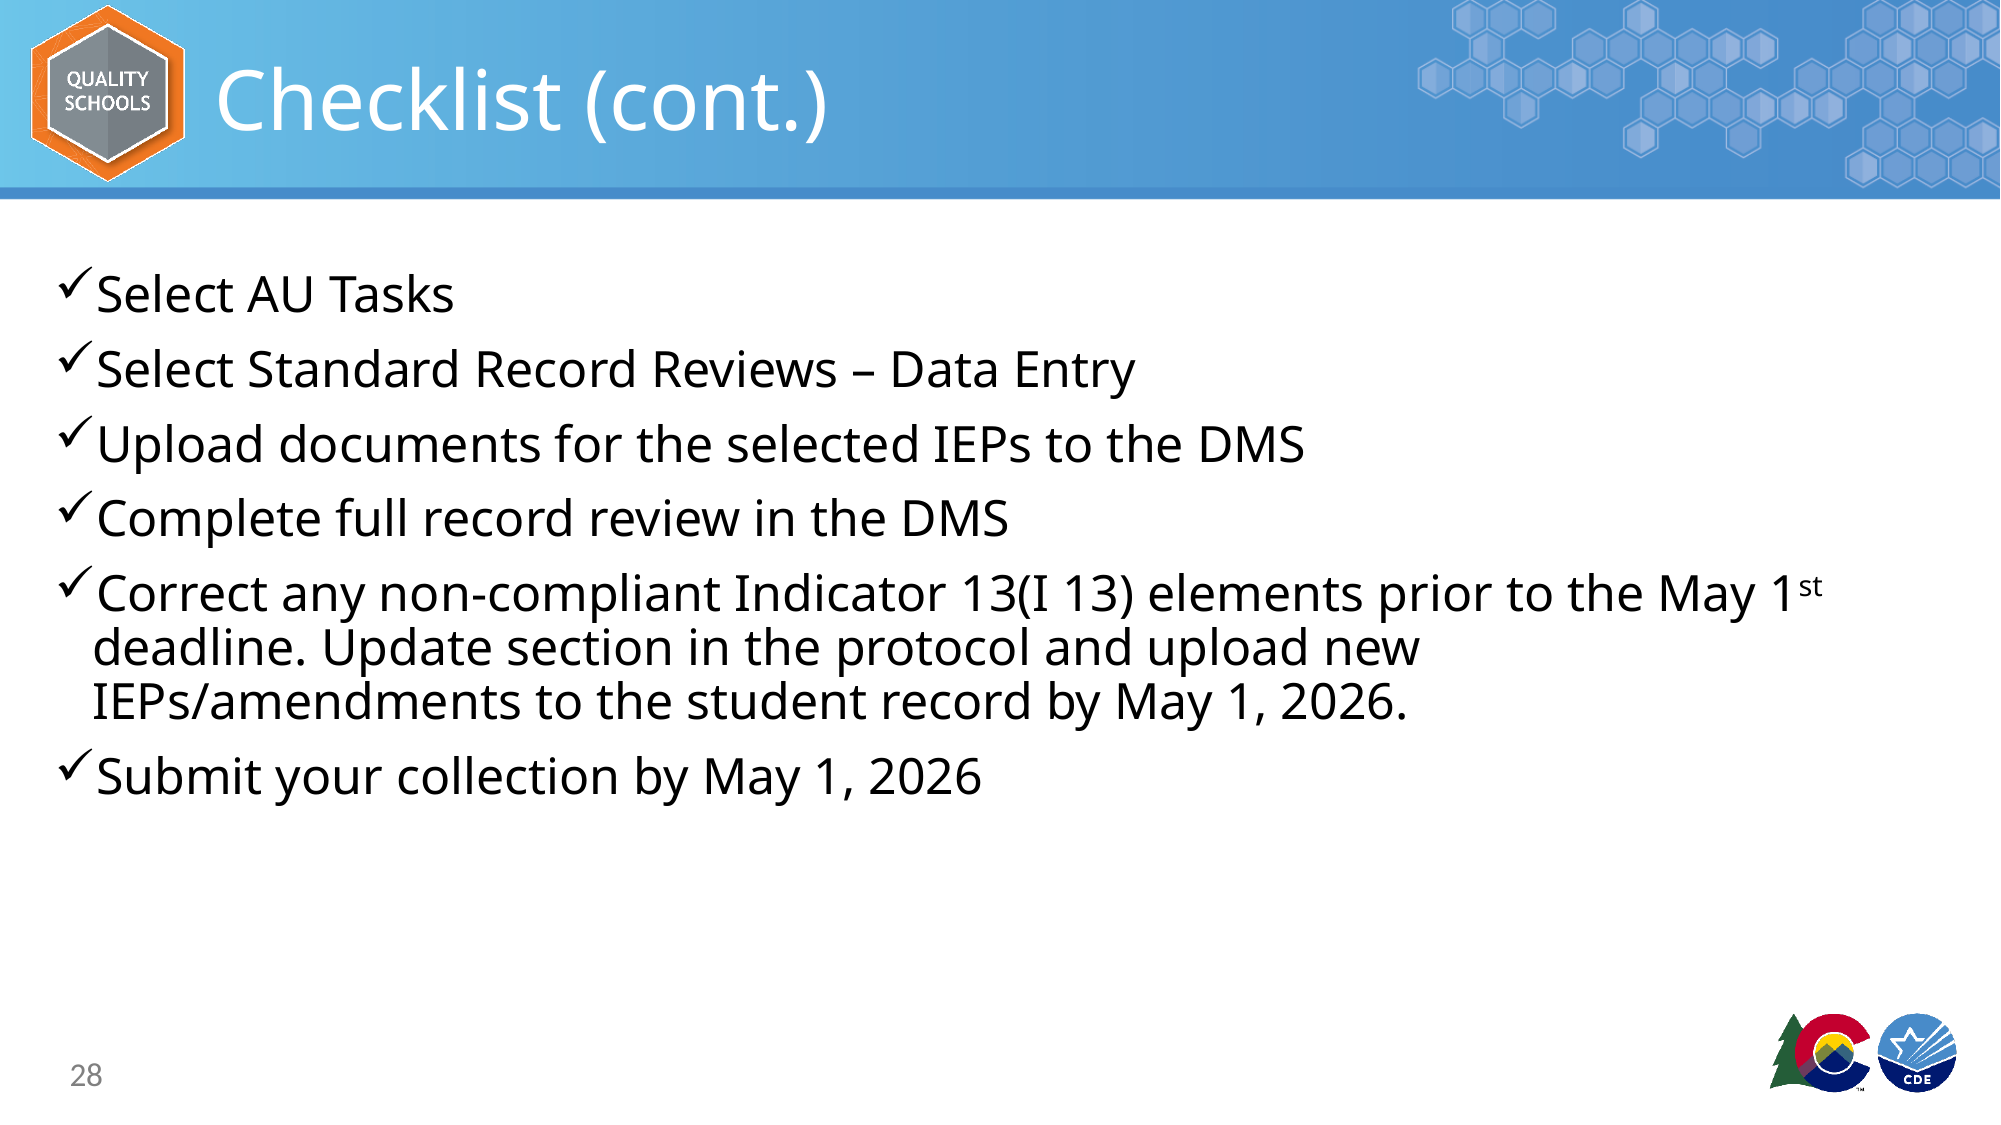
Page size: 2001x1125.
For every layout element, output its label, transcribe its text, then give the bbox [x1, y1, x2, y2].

slide_number 28 [54, 1042, 505, 1103]
list Select AU Tasks Select Standard Record Reviews – Data Entry Upload documents for the selected IEPs to the DMS Complete full record review in the DMS Correct any non-compliant Indicator 13(I 13) elements prior to the May 1st deadline. Update section in the protocol and upload new IEPs/amendments to the student record by May 1, 2026. Submit your collection by May 1, 2026 [54, 269, 1853, 983]
title Checklist (cont.) [214, 58, 1473, 182]
picture [0, 0, 2000, 200]
picture [1768, 1012, 1957, 1093]
